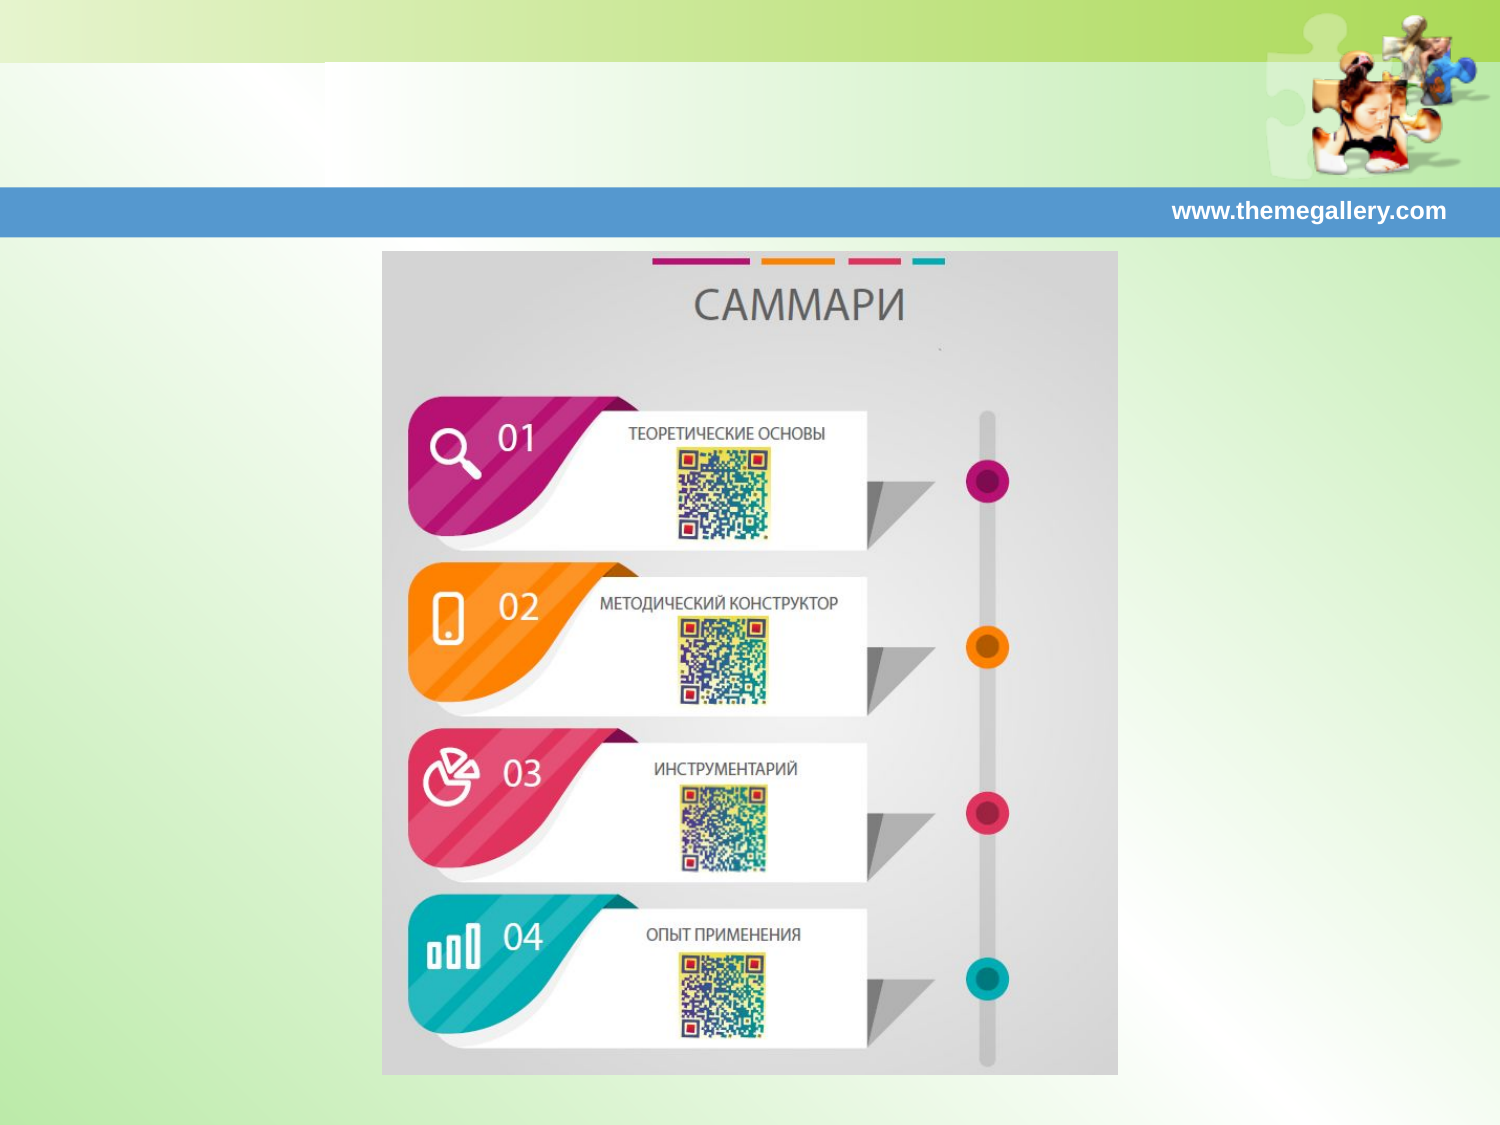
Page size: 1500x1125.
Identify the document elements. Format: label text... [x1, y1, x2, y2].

footer www.themegallery.com [75, 187, 1463, 227]
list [382, 251, 1118, 1075]
picture [1265, 12, 1493, 185]
